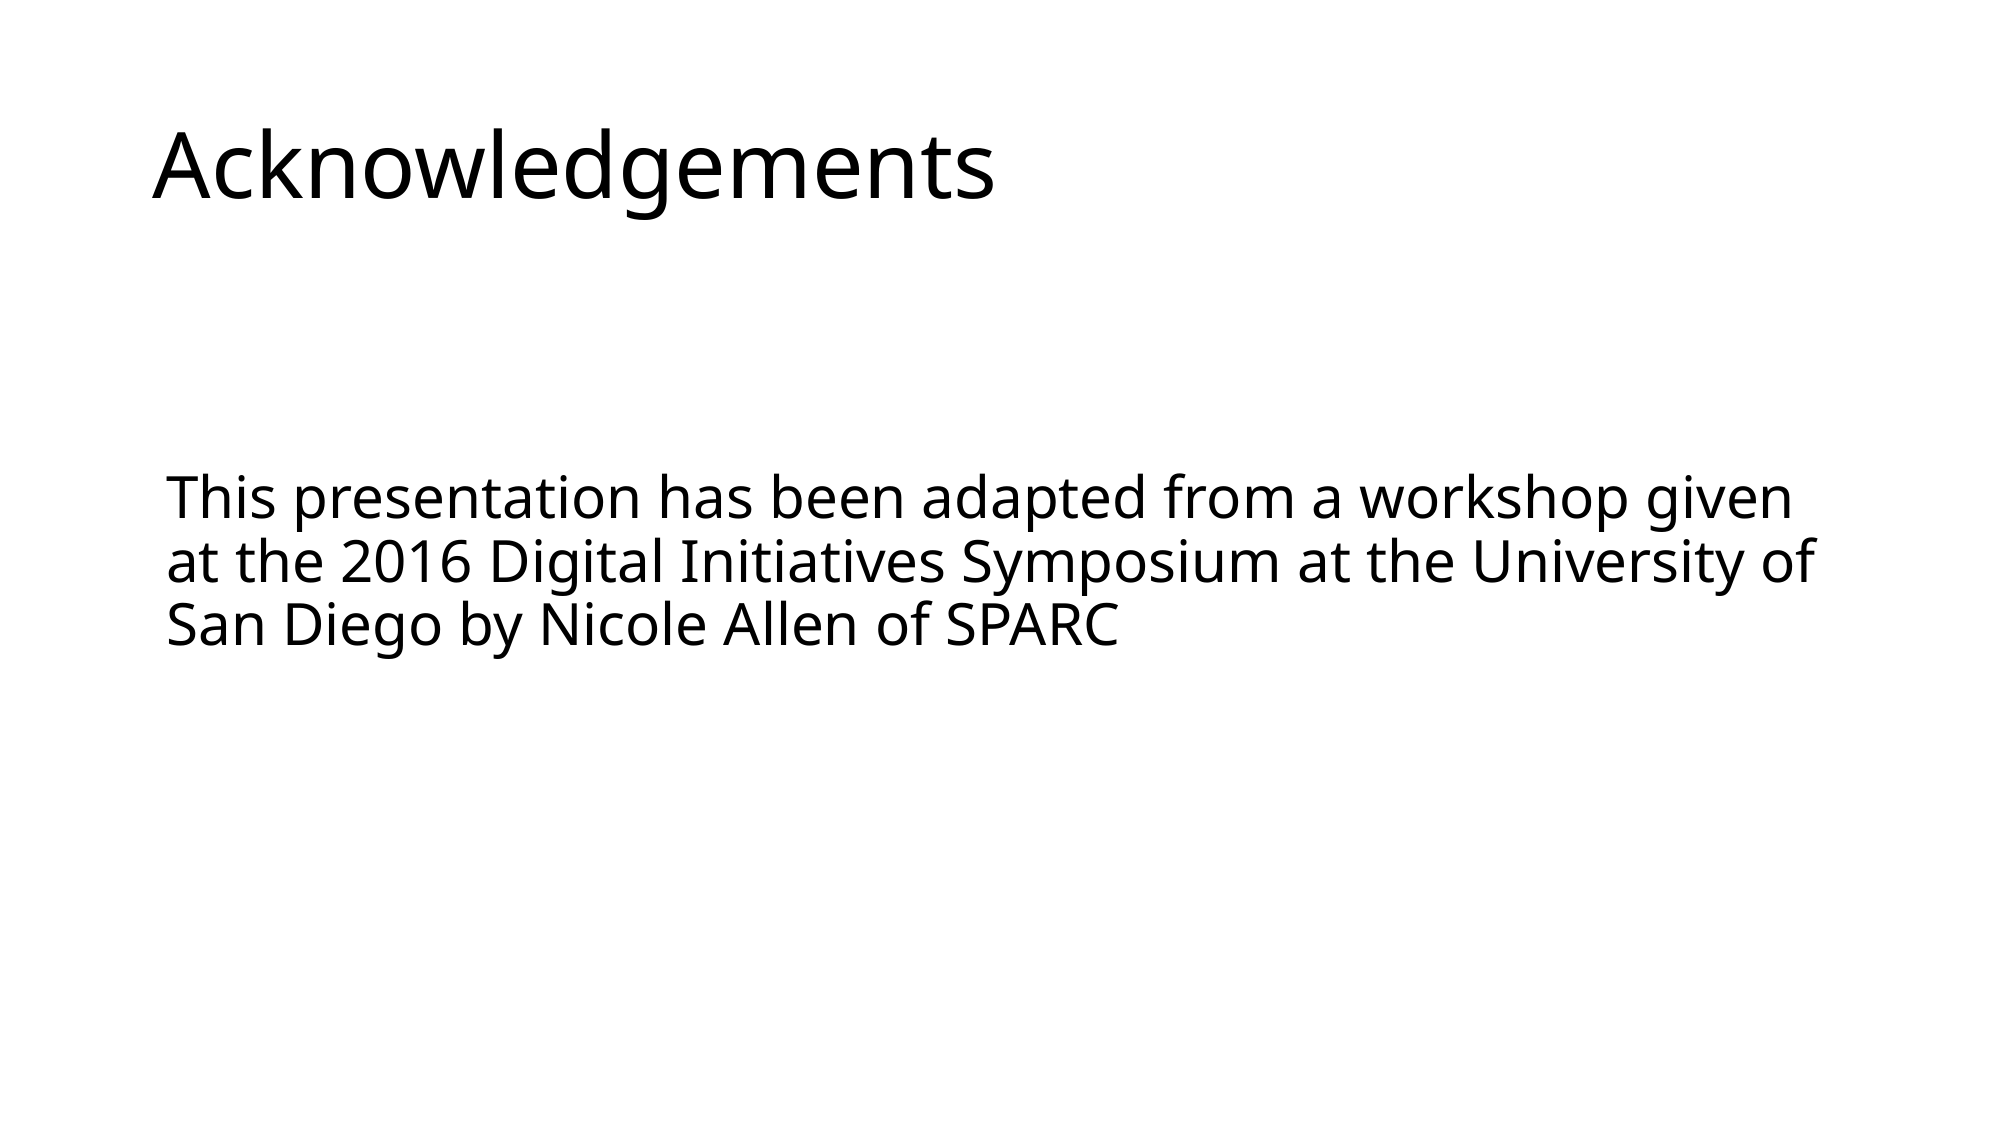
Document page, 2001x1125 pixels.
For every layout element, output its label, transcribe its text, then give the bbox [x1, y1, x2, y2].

title Acknowledgements [137, 59, 1863, 278]
list This presentation has been adapted from a workshop given at the 2016 Digital Initiatives Symposium at the University of San Diego by Nicole Allen of SPARC [151, 461, 1877, 679]
